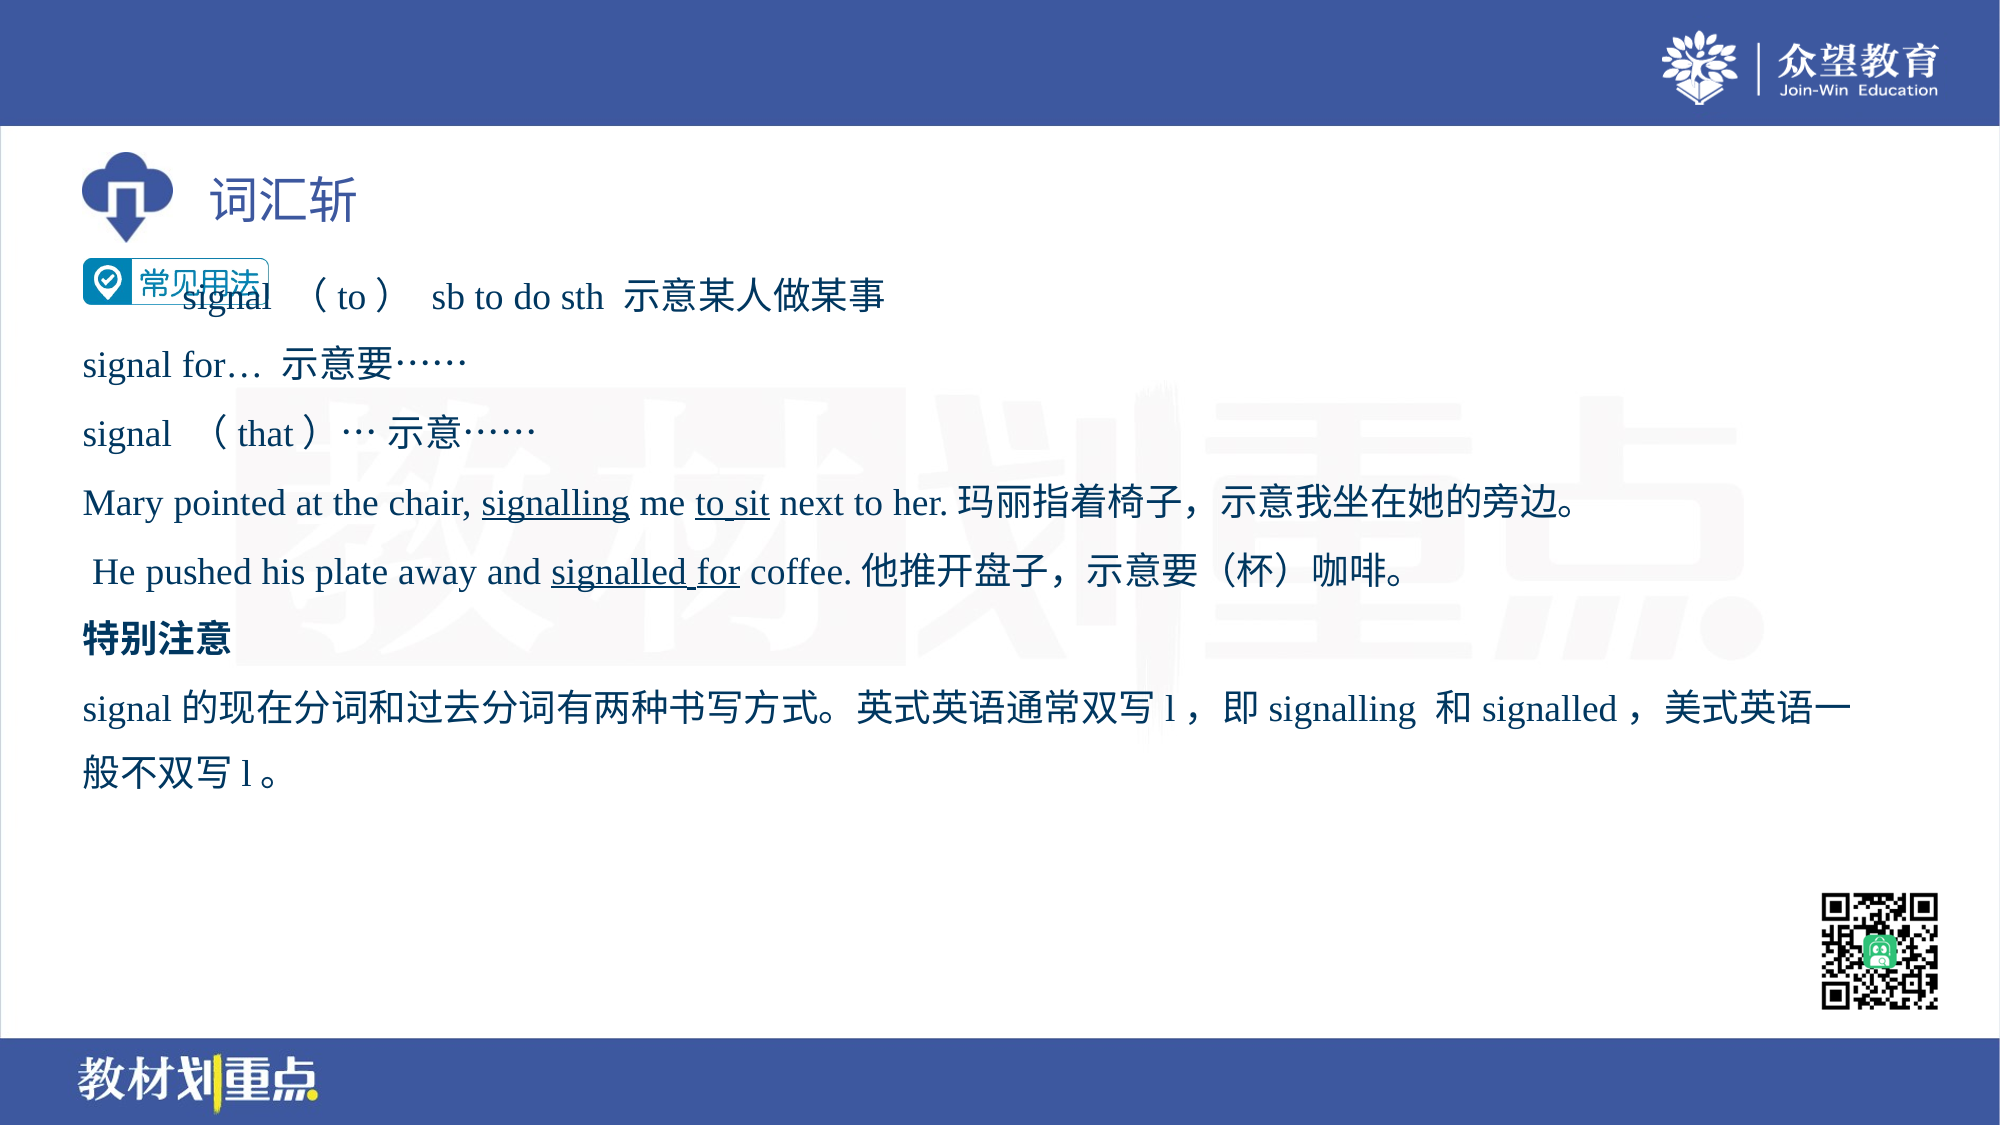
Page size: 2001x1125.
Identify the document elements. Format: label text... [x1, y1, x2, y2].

text_box signal （to） sb to do sth 示意某人做某事 signal for… 示意要…… signal （that）… 示意…… Mary pointed at the chair, signalling me to sit next to her.玛丽指着椅子，示意我坐在她的旁边。 He pushed his plate away and signalled for coffee.他推开盘子，示意要（杯）咖啡。 特别注意 signal的现在分词和过去分词有两种书写方式。英式英语通常双写l，即signalling 和signalled，美式英语一 般不双写l。 [82, 248, 1817, 788]
picture [0, 0, 2000, 1125]
